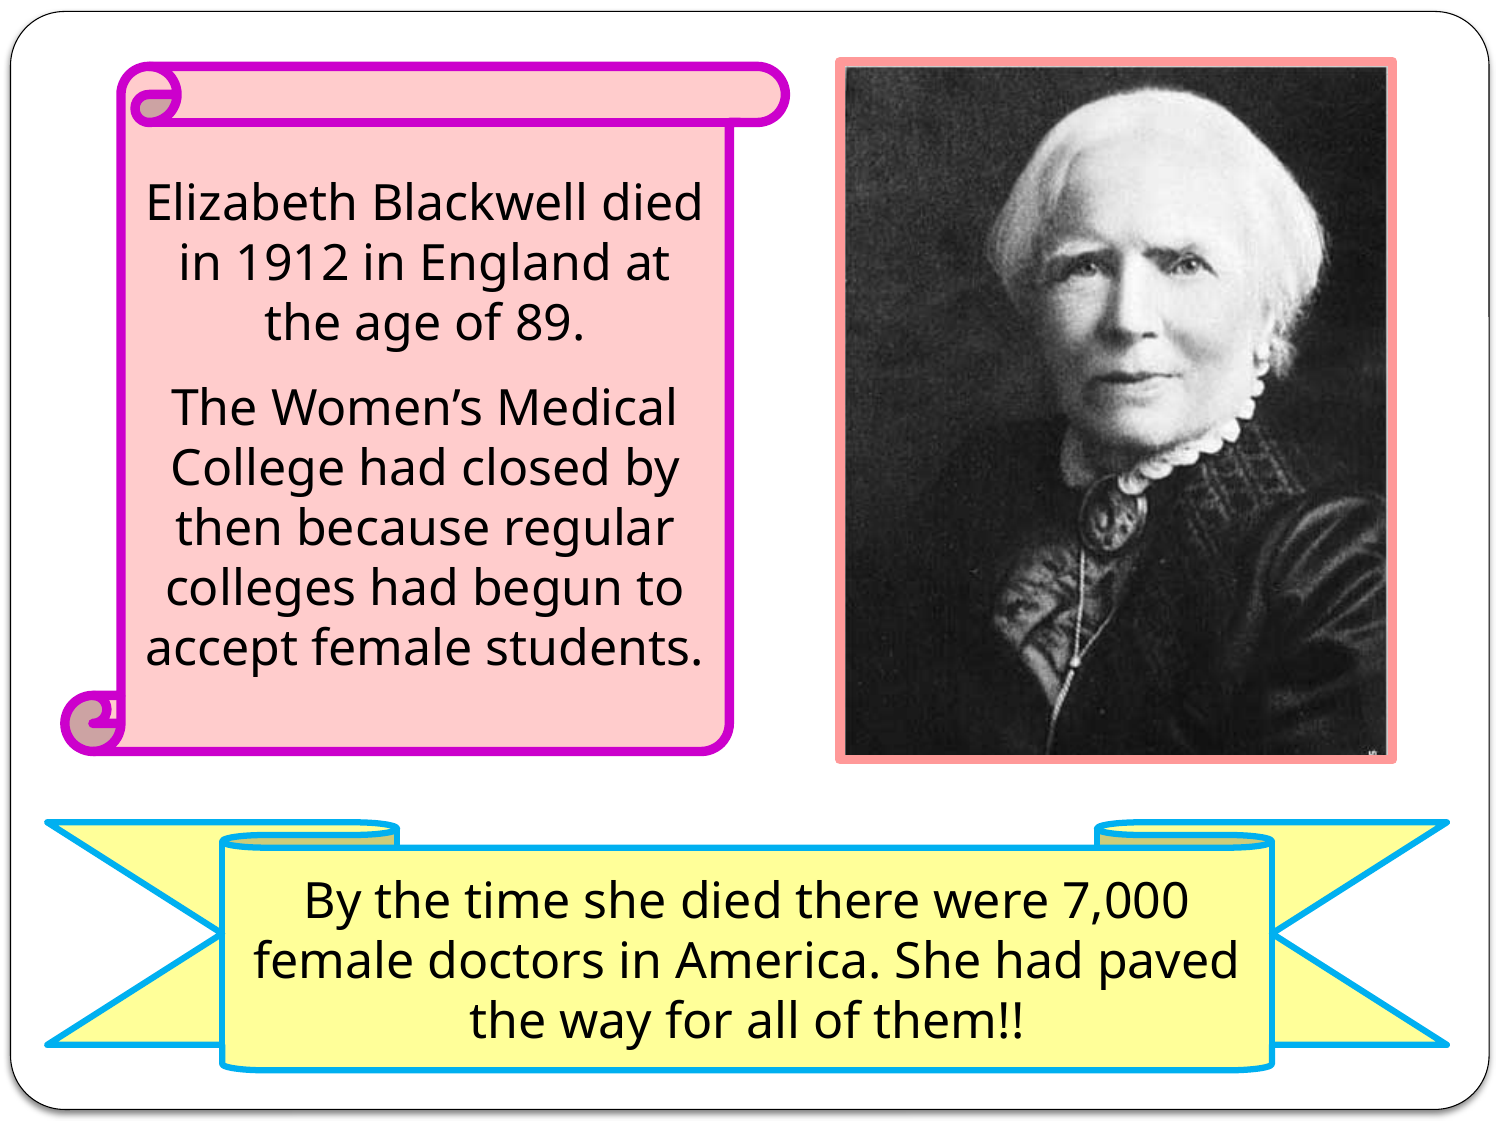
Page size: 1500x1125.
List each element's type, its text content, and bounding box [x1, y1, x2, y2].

picture [844, 66, 1389, 756]
text_box Elizabeth Blackwell died in 1912 in England at the age of 89. The Women’s Medical College had closed by then because regular colleges had begun to accept female students. [63, 65, 787, 753]
text_box By the time she died there were 7,000 female doctors in America. She had paved the way for all of them!! [46, 821, 1448, 1072]
